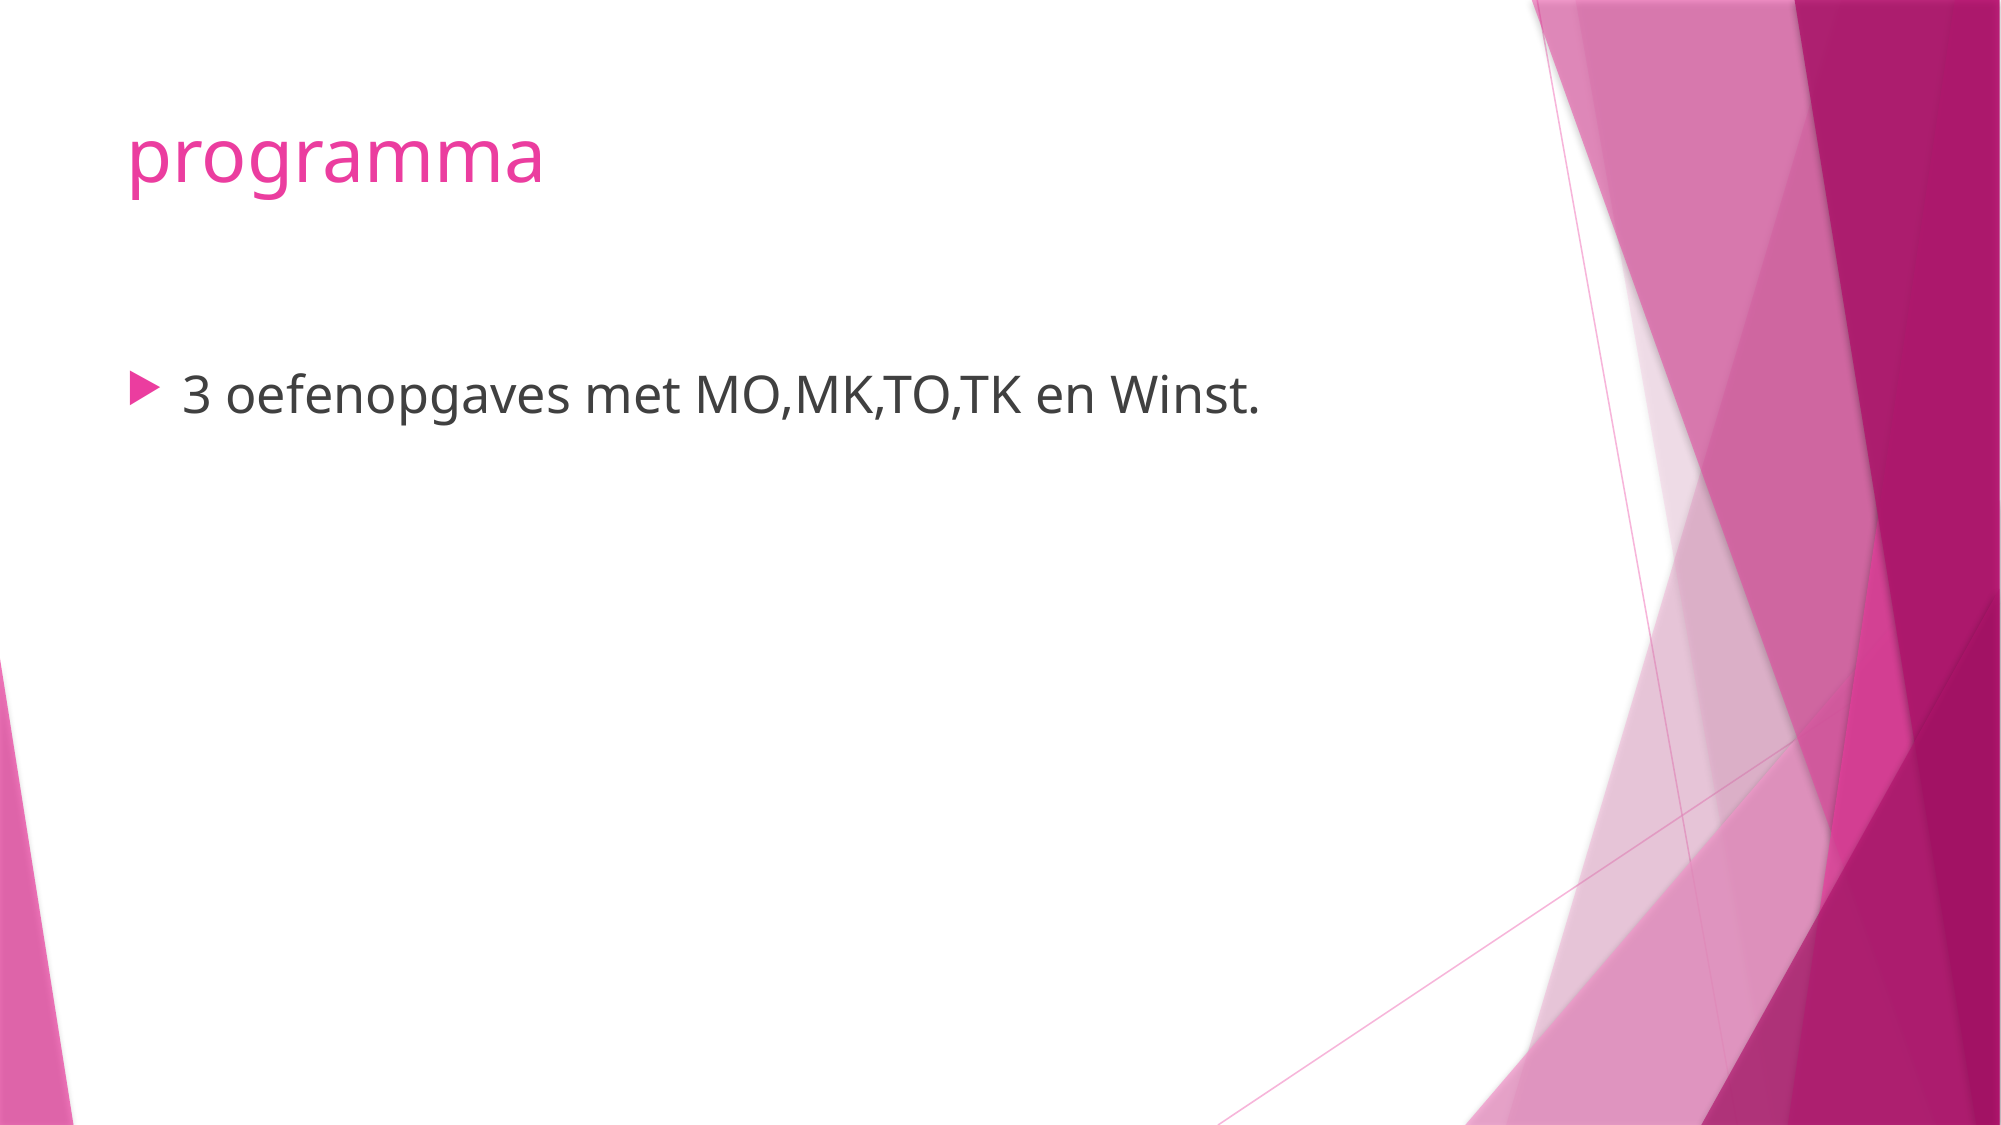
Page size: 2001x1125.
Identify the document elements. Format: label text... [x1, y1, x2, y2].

title programma [111, 99, 1522, 317]
list 3 oefenopgaves met MO,MK,TO,TK en Winst. [111, 354, 1522, 992]
